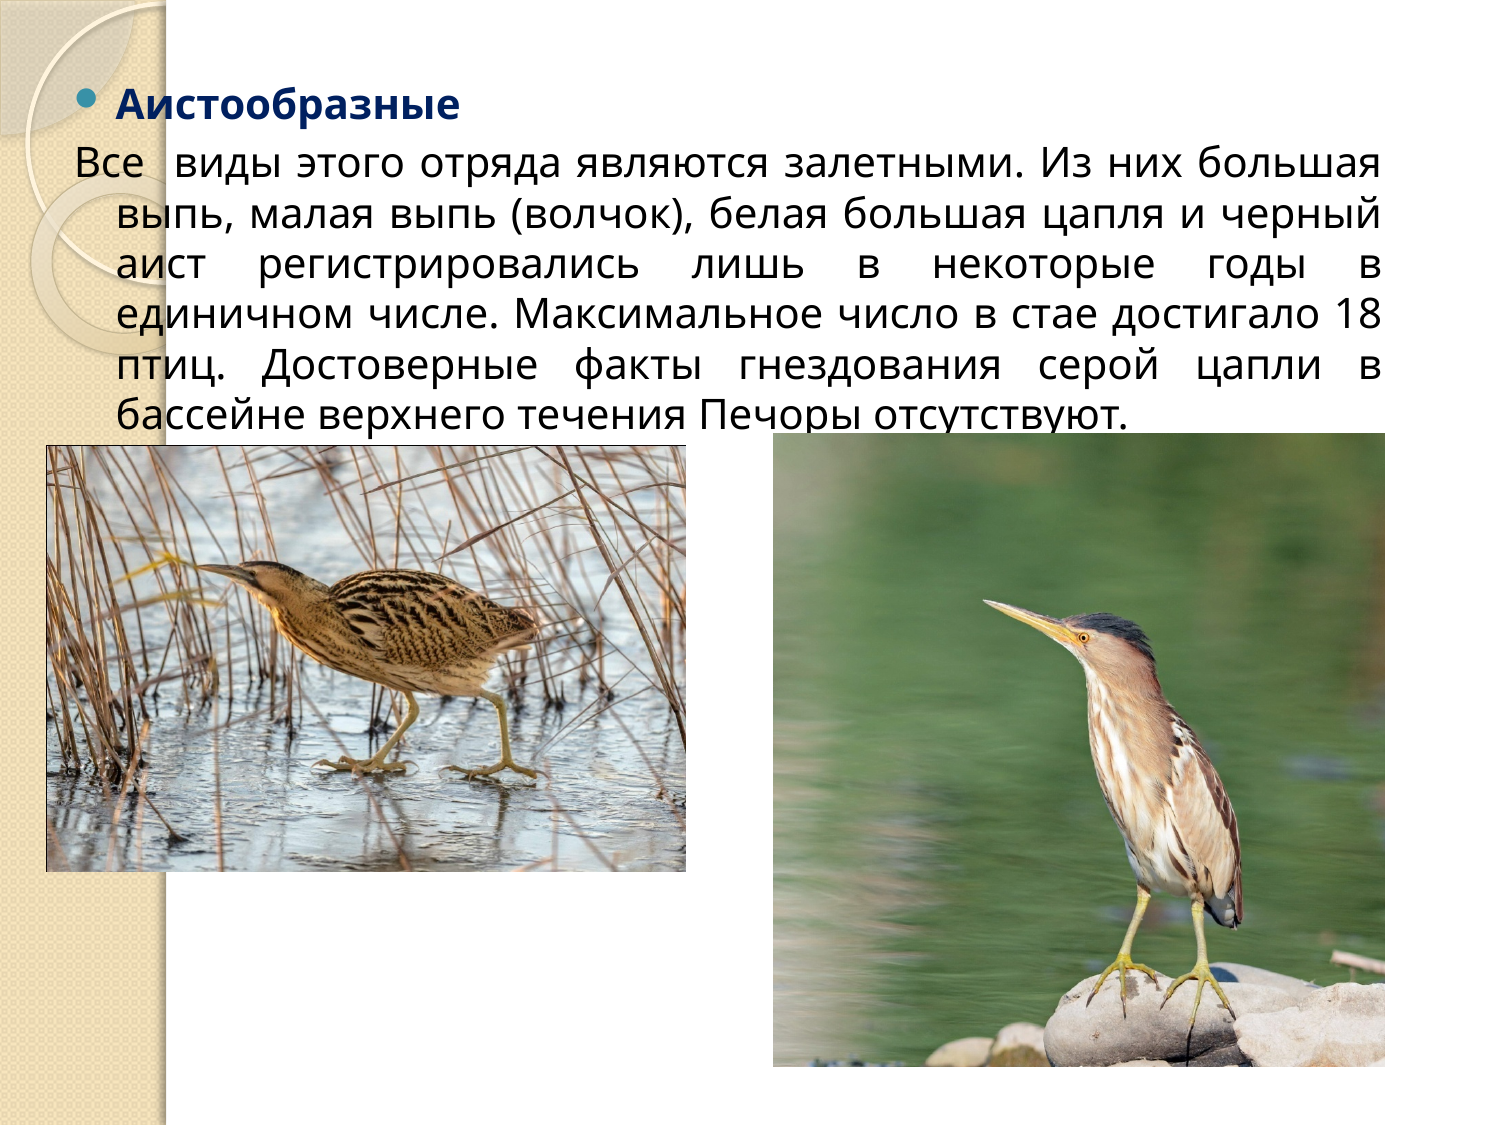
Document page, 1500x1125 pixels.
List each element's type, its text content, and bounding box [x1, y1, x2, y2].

picture [773, 433, 1385, 1067]
list Аистообразные Все виды этого отряда являются залетными. Из них большая выпь, малая выпь (волчок), белая большая цапля и черный аист регистрировались лишь в некоторые годы в единичном числе. Максимальное число в стае достигало 18 птиц. Достоверные факты гнездования серой цапли в бассейне верхнего течения Печоры отсутствуют. [46, 70, 1397, 457]
picture [46, 445, 686, 872]
